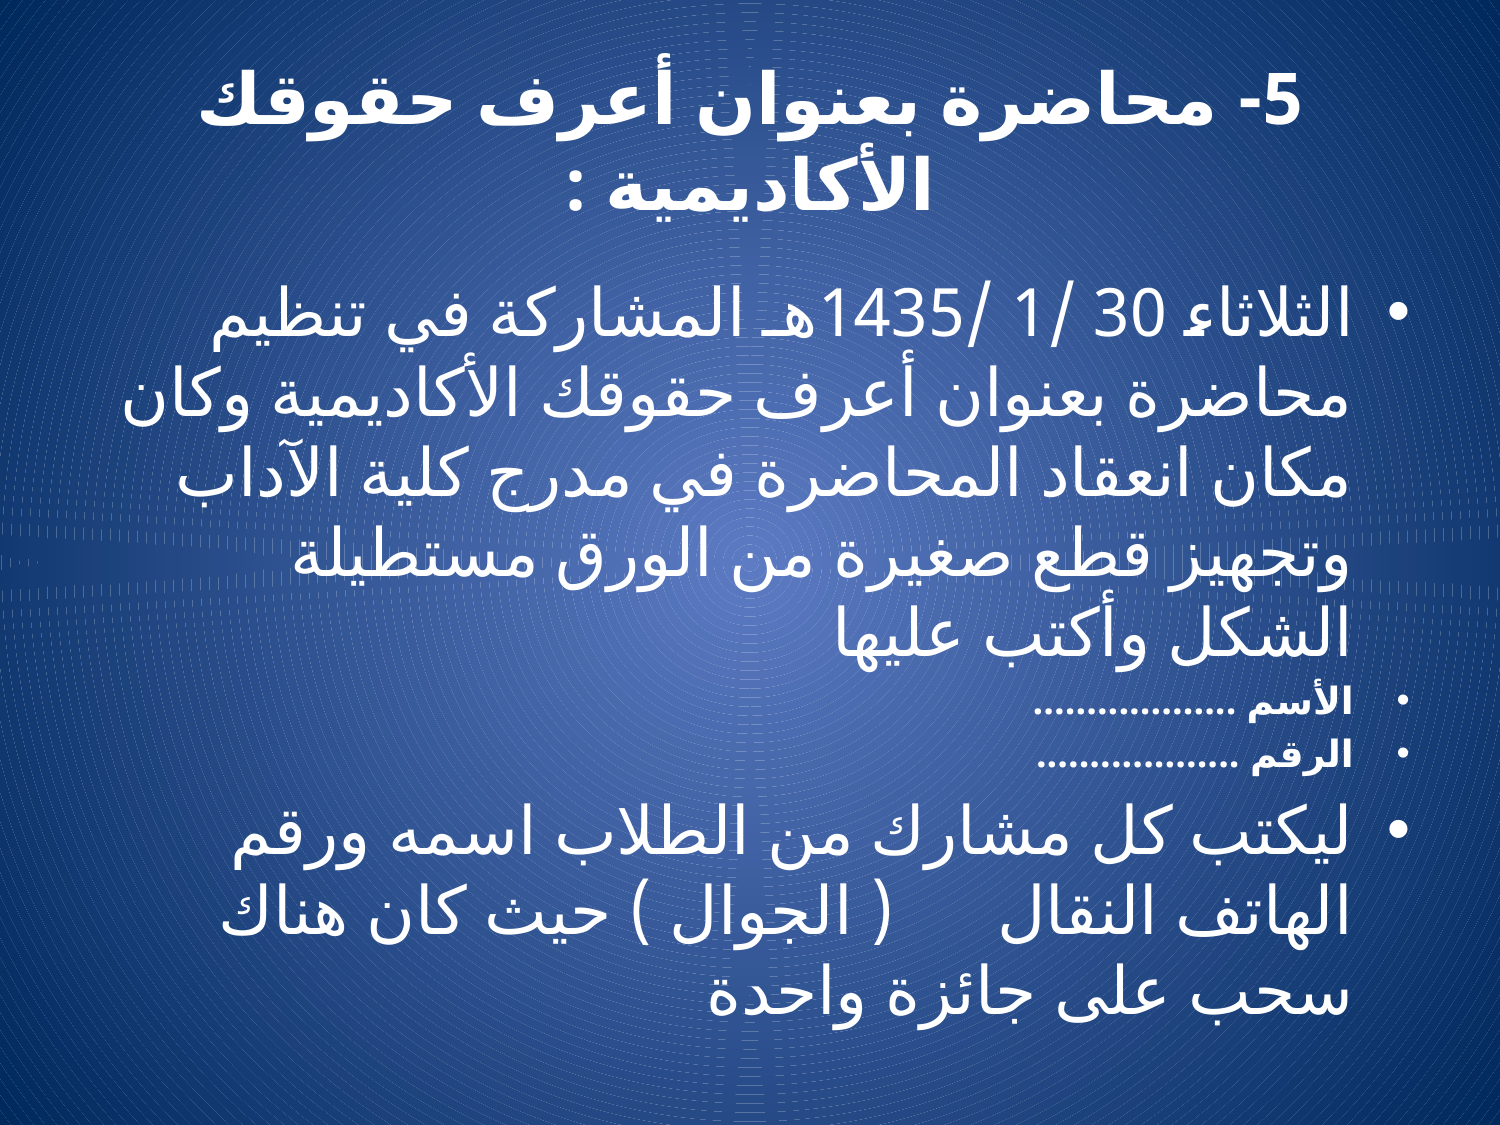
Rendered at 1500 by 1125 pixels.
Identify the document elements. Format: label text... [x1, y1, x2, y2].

title 5- محاضرة بعنوان أعرف حقوقك الأكاديمية : [75, 45, 1425, 233]
list الثلاثاء 30 /1 /1435هـ المشاركة في تنظيم محاضرة بعنوان أعرف حقوقك الأكاديمية وكان مكان انعقاد المحاضرة في مدرج كلية الآداب وتجهيز قطع صغيرة من الورق مستطيلة الشكل وأكتب عليها الأسم ................... الرقم ................... ليكتب كل مشارك من الطلاب اسمه ورقم الهاتف النقال ( الجوال ) حيث كان هناك سحب على جائزة واحدة [75, 262, 1425, 1005]
